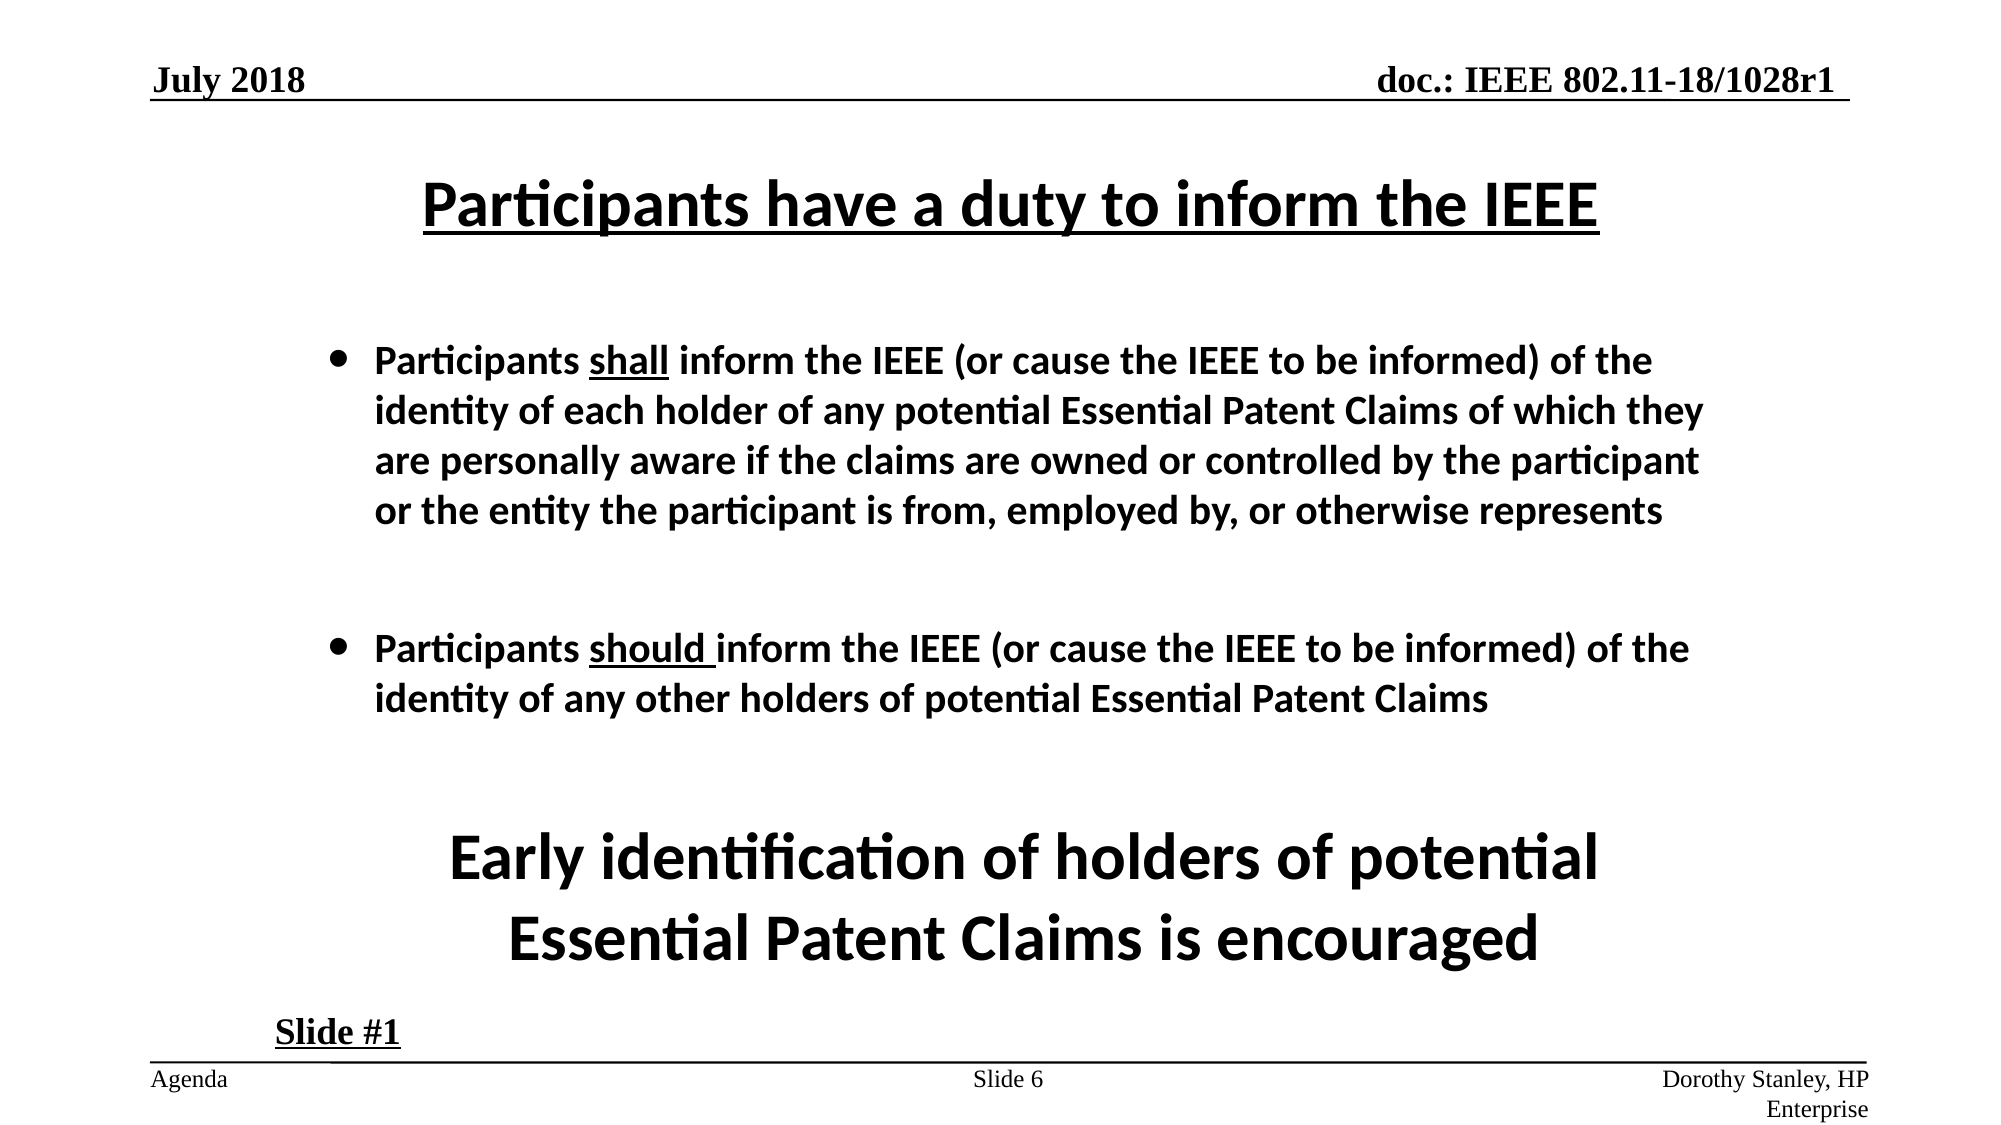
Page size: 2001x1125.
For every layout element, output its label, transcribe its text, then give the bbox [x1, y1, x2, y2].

slide_number Slide 6 [964, 1062, 1053, 1093]
footer Dorothy Stanley, HP Enterprise [1609, 1062, 1869, 1093]
title Participants have a duty to inform the IEEE [286, 143, 1737, 257]
list Participants shall inform the IEEE (or cause the IEEE to be informed) of the identity of each holder of any potential Essential Patent Claims of which they are personally aware if the claims are owned or controlled by the participant or the entity the participant is from, employed by, or otherwise represents Participants should inform the IEEE (or cause the IEEE to be informed) of the identity of any other holders of potential Essential Patent Claims Early identification of holders of potential Essential Patent Claims is encouraged [237, 324, 1738, 988]
text_box Slide #1 [260, 999, 417, 1060]
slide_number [152, 54, 567, 100]
